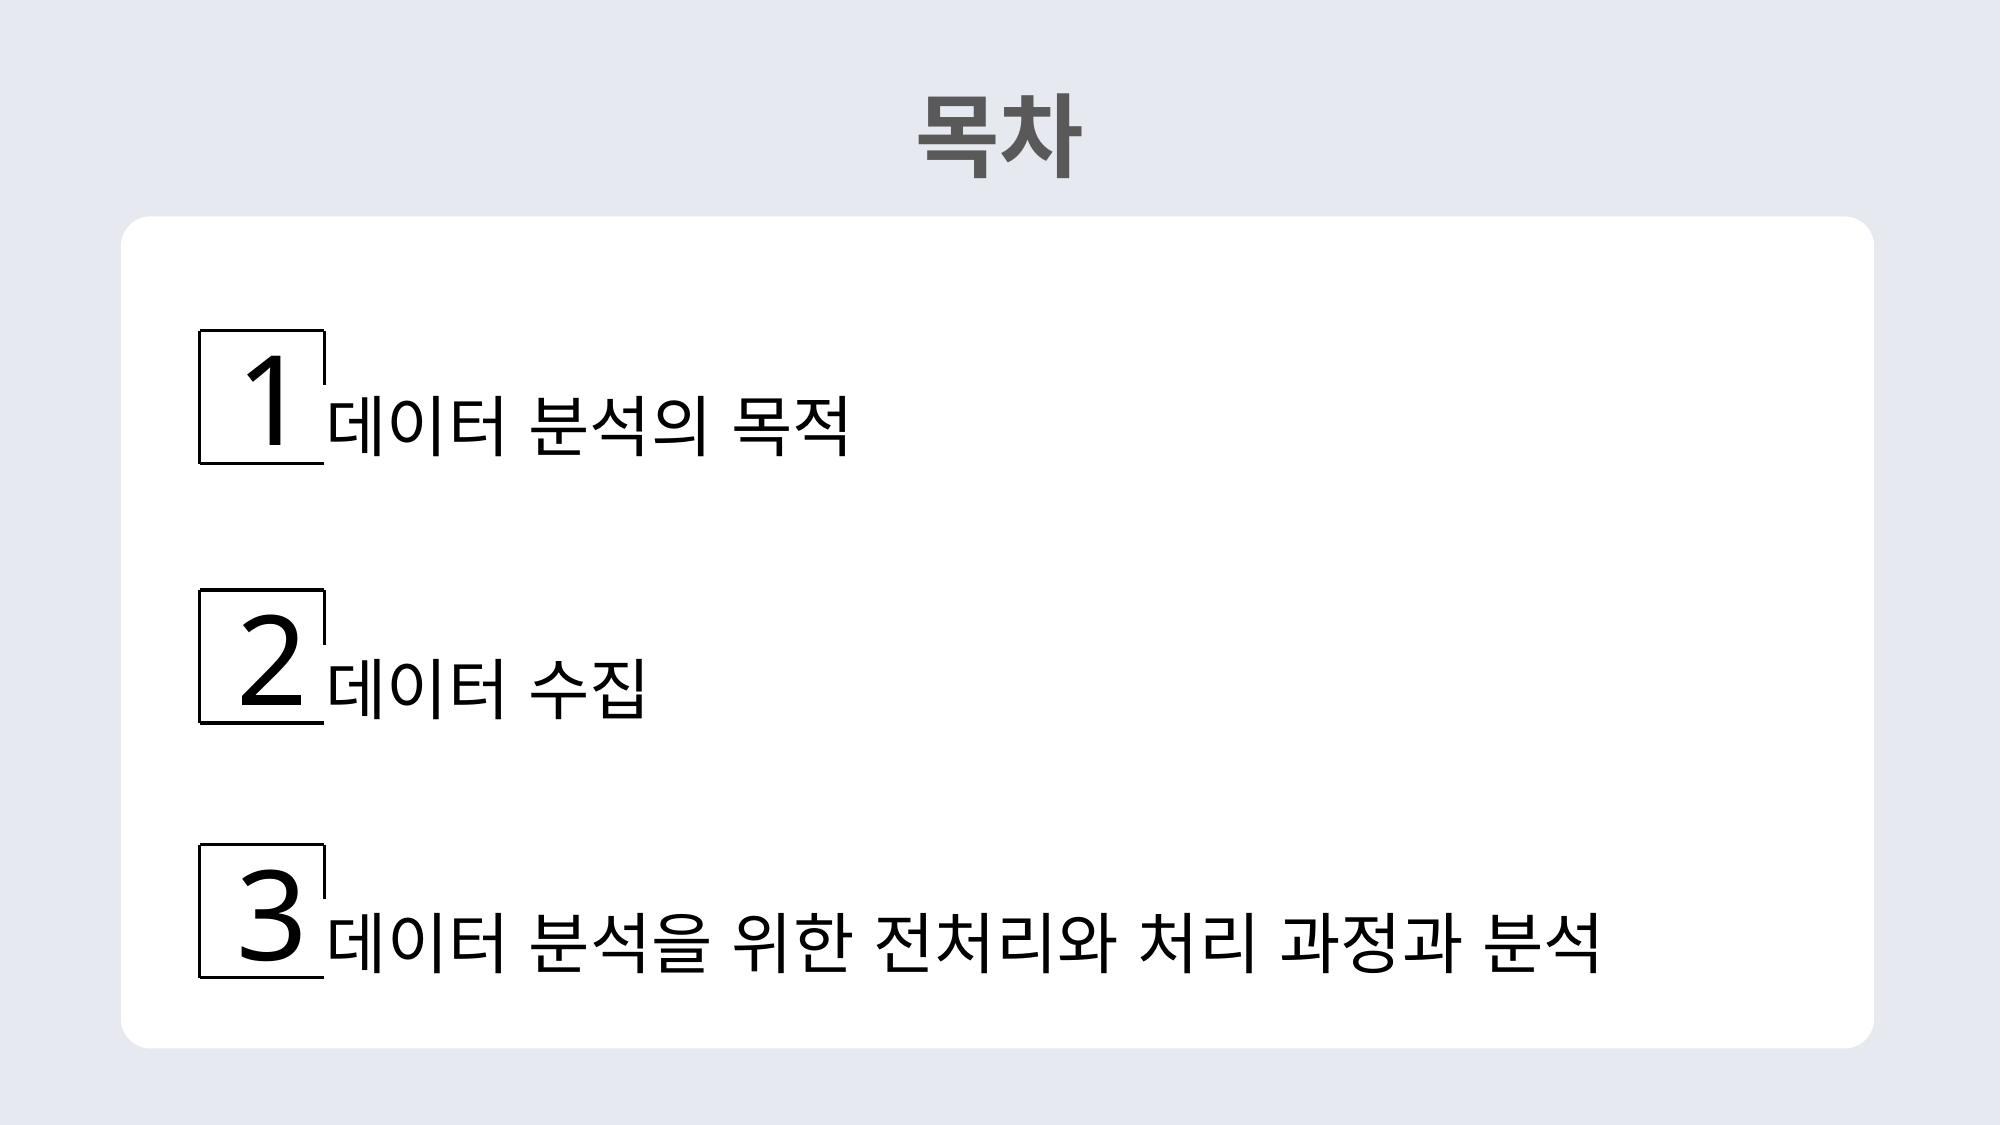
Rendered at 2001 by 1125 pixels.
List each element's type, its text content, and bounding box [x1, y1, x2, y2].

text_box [199, 313, 1059, 481]
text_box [199, 827, 1888, 995]
text_box [119, 215, 1876, 1050]
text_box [199, 572, 1059, 740]
text_box 목차 [547, 16, 1453, 196]
